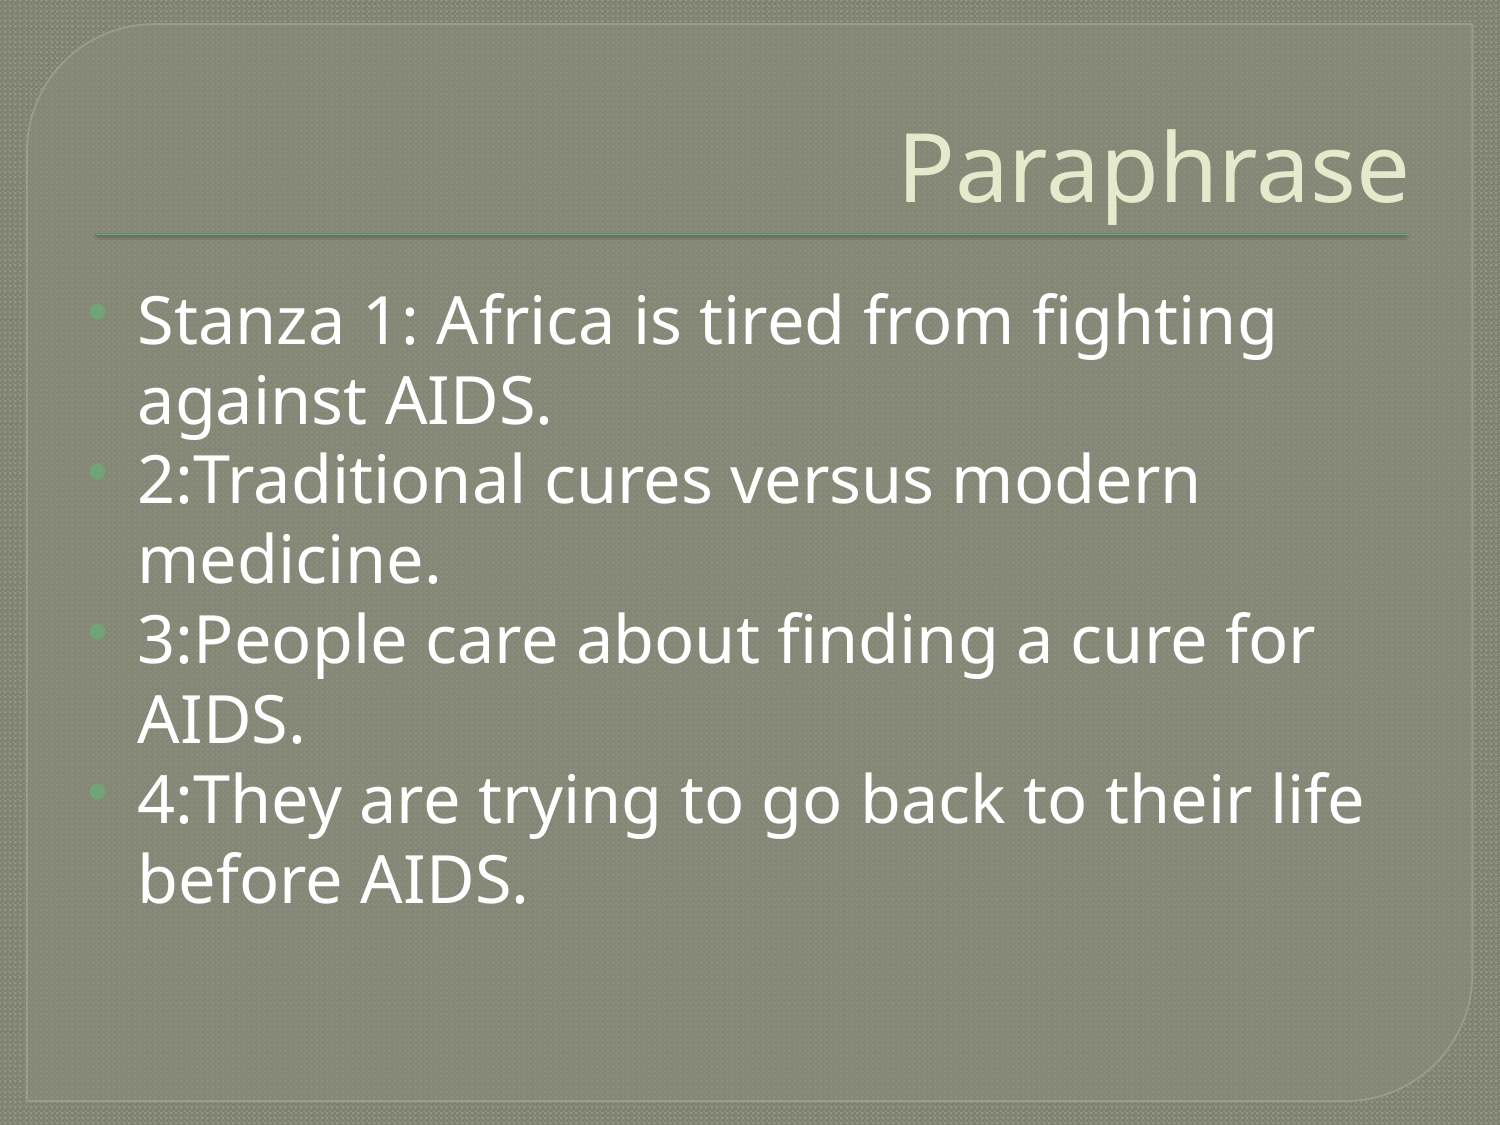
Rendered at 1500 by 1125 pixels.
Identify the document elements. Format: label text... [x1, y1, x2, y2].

list Stanza 1: Africa is tired from fighting against AIDS. 2:Traditional cures versus modern medicine. 3:People care about finding a cure for AIDS. 4:They are trying to go back to their life before AIDS. [75, 270, 1425, 1013]
title Paraphrase [75, 41, 1425, 230]
